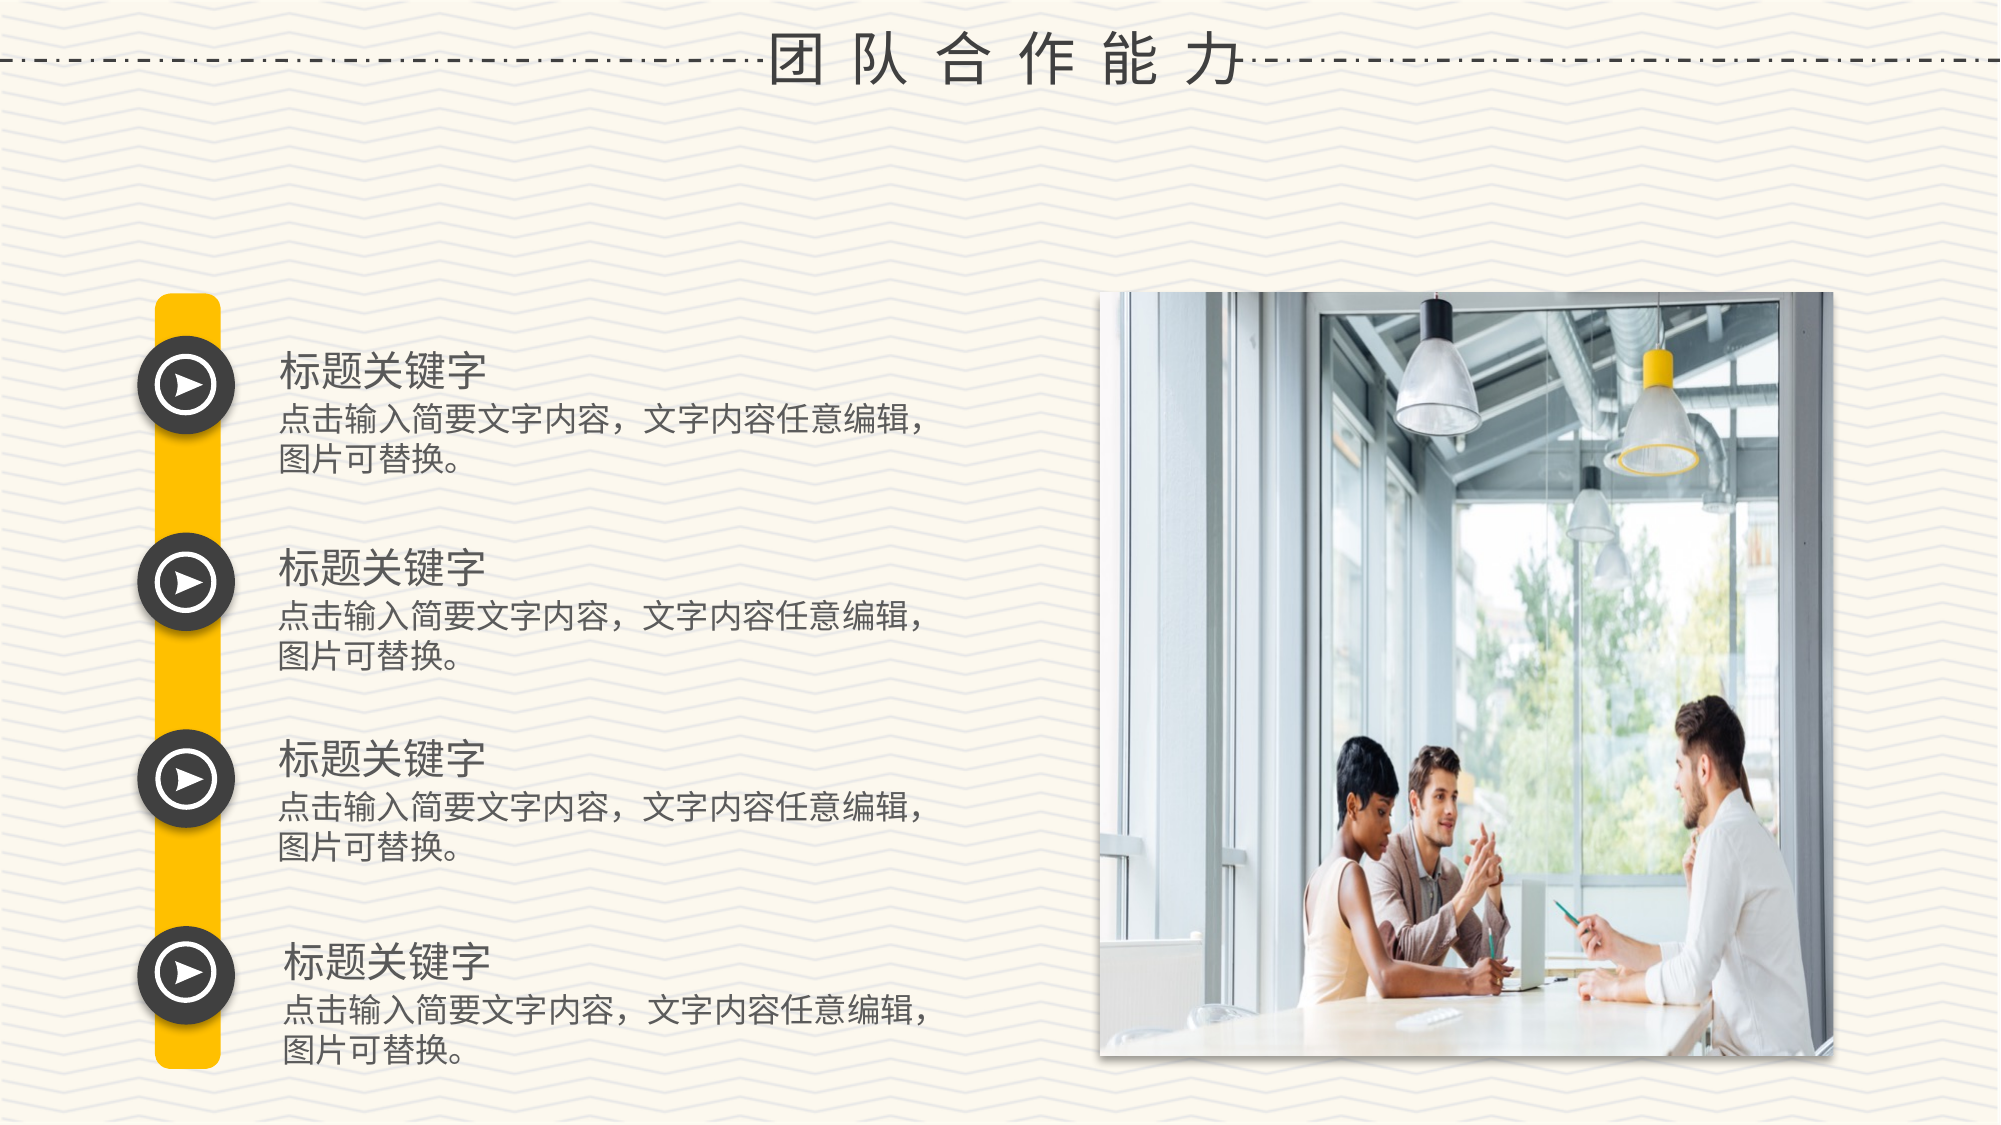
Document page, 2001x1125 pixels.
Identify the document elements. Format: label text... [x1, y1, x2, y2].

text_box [137, 299, 236, 1063]
text_box 标题关键字 [263, 534, 503, 588]
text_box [155, 747, 218, 811]
text_box 点击输入简要文字内容，文字内容任意编辑，图片可替换。 [267, 981, 988, 1077]
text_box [0, 13, 2000, 101]
text_box 点击输入简要文字内容，文字内容任意编辑，图片可替换。 [262, 588, 983, 683]
text_box 标题关键字 [263, 725, 503, 778]
text_box [1098, 290, 1836, 1058]
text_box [154, 940, 217, 1004]
text_box 点击输入简要文字内容，文字内容任意编辑，图片可替换。 [262, 778, 983, 874]
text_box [154, 353, 217, 416]
picture [0, 0, 2001, 1125]
text_box 标题关键字 [268, 928, 507, 981]
text_box 点击输入简要文字内容，文字内容任意编辑，图片可替换。 [263, 391, 984, 486]
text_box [154, 551, 217, 614]
text_box 标题关键字 [264, 337, 504, 391]
